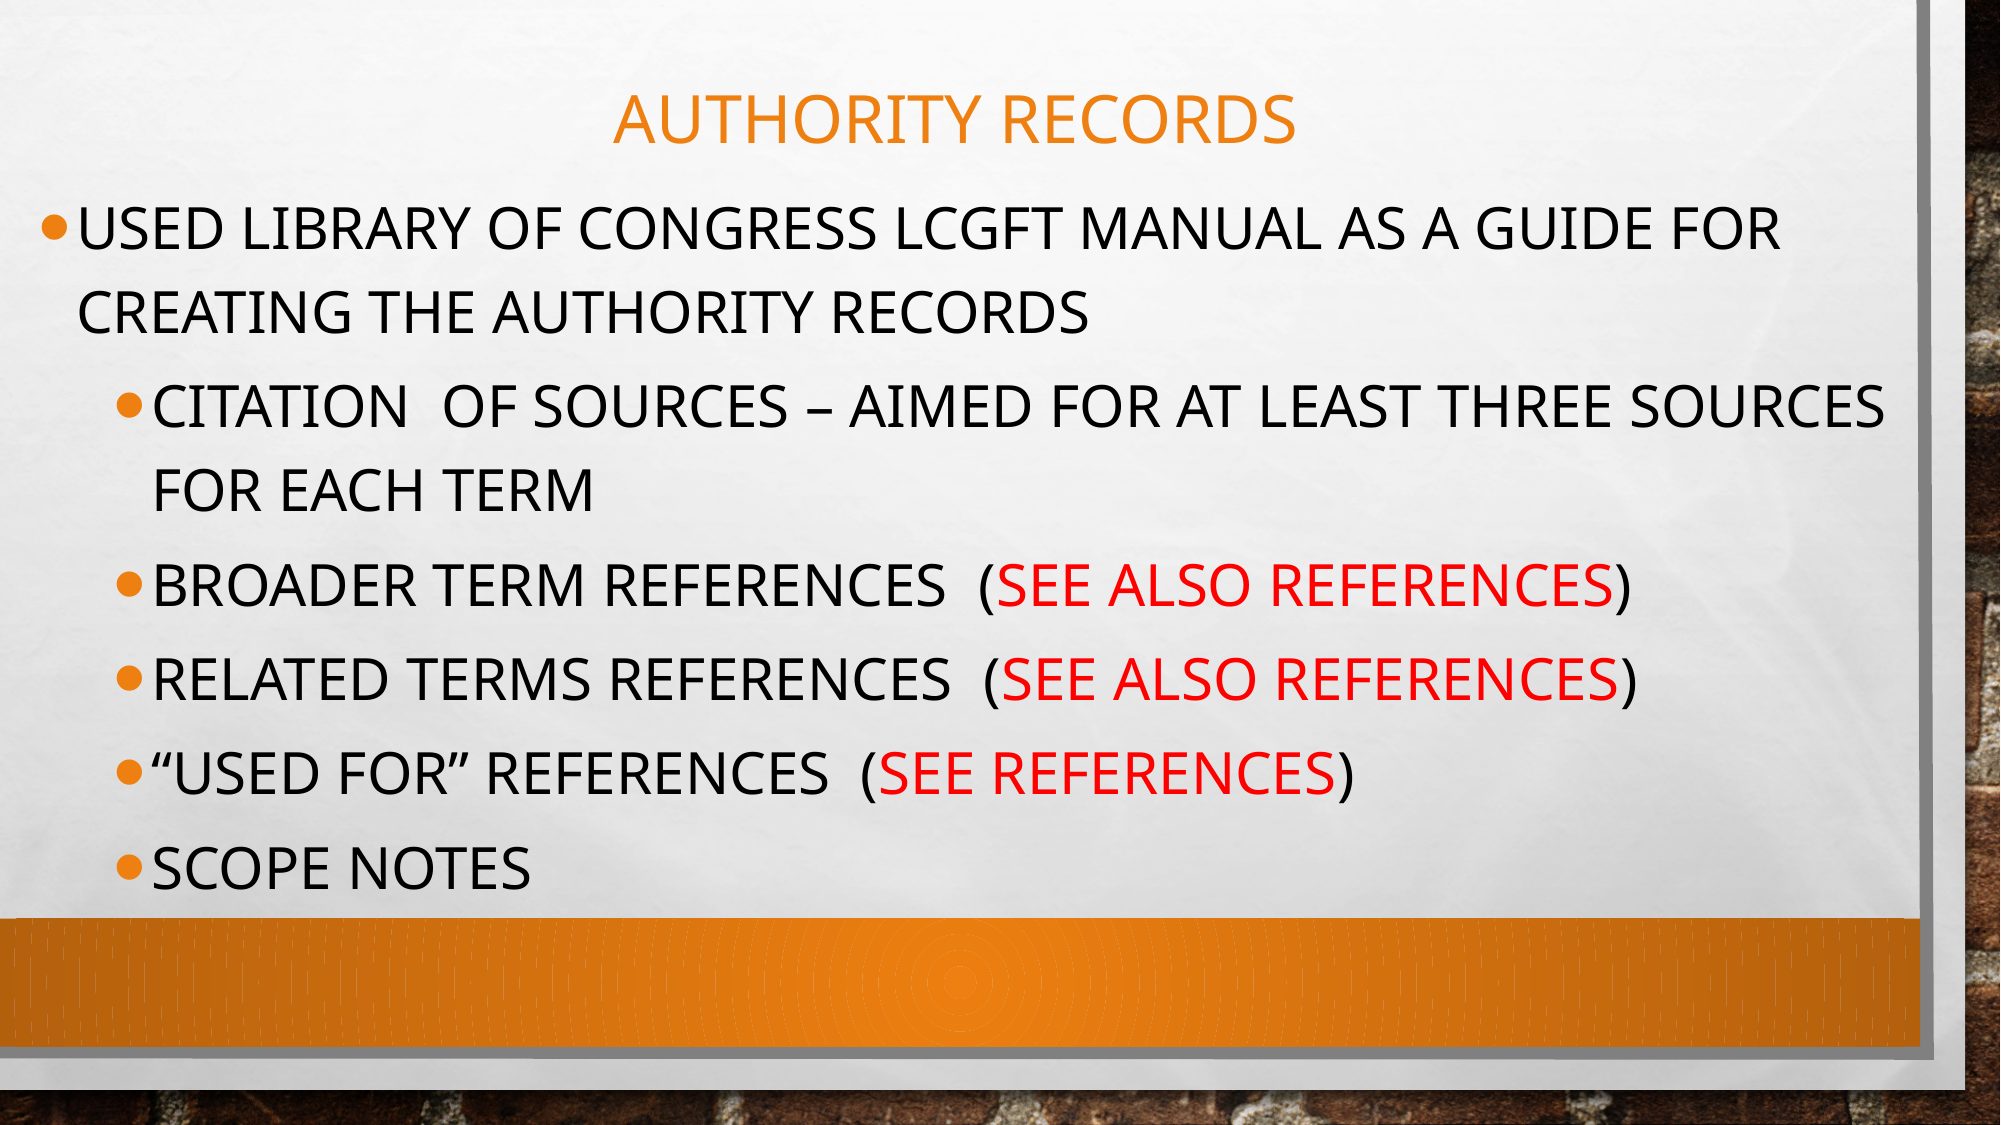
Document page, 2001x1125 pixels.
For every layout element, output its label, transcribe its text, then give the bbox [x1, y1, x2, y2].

title Authority records [103, 27, 1810, 184]
list Used Library of congress lcgft manual as A guide for creating the authority records Citation of sources – aimed for at least three sources for each term Broader term references (see also references) Related terms references (see also references) “USED FOR” references (see references) Scope notes [23, 184, 1907, 906]
picture [0, 0, 2000, 1125]
